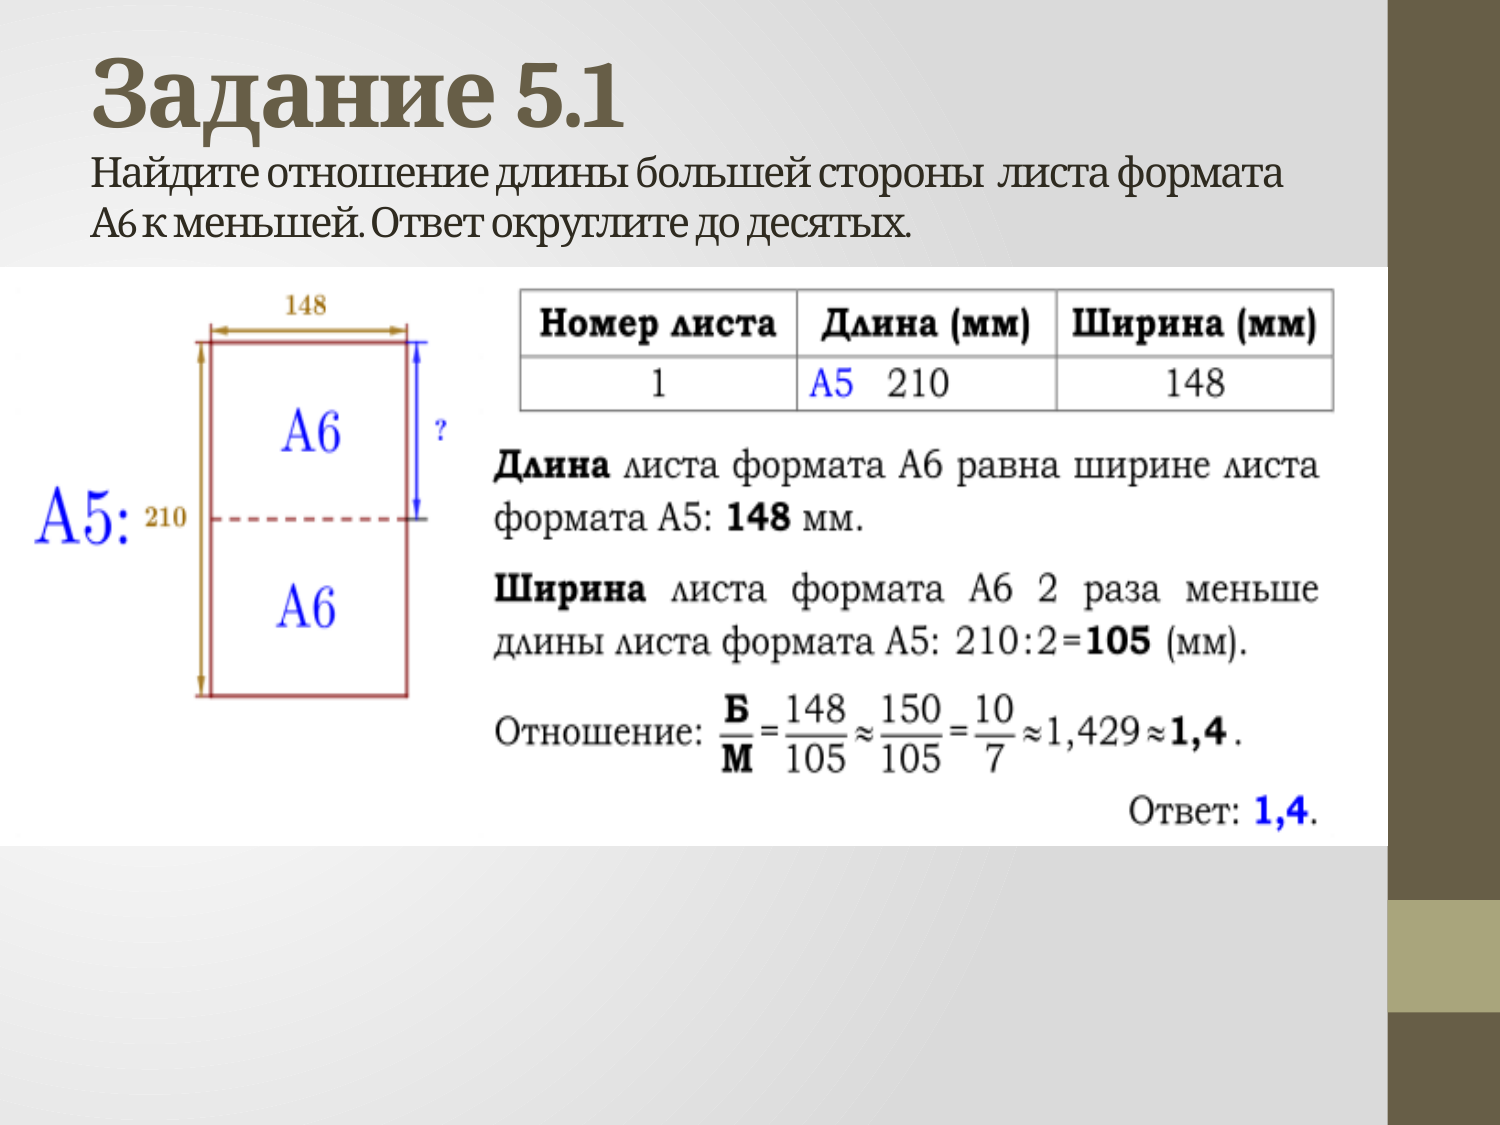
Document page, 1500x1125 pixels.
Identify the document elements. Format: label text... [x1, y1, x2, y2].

picture [0, 266, 1389, 847]
title Задание 5.1 Найдите отношение длины большей стороны листа формата А6 к меньшей. Ответ округлите до десятых. [75, 45, 1325, 233]
